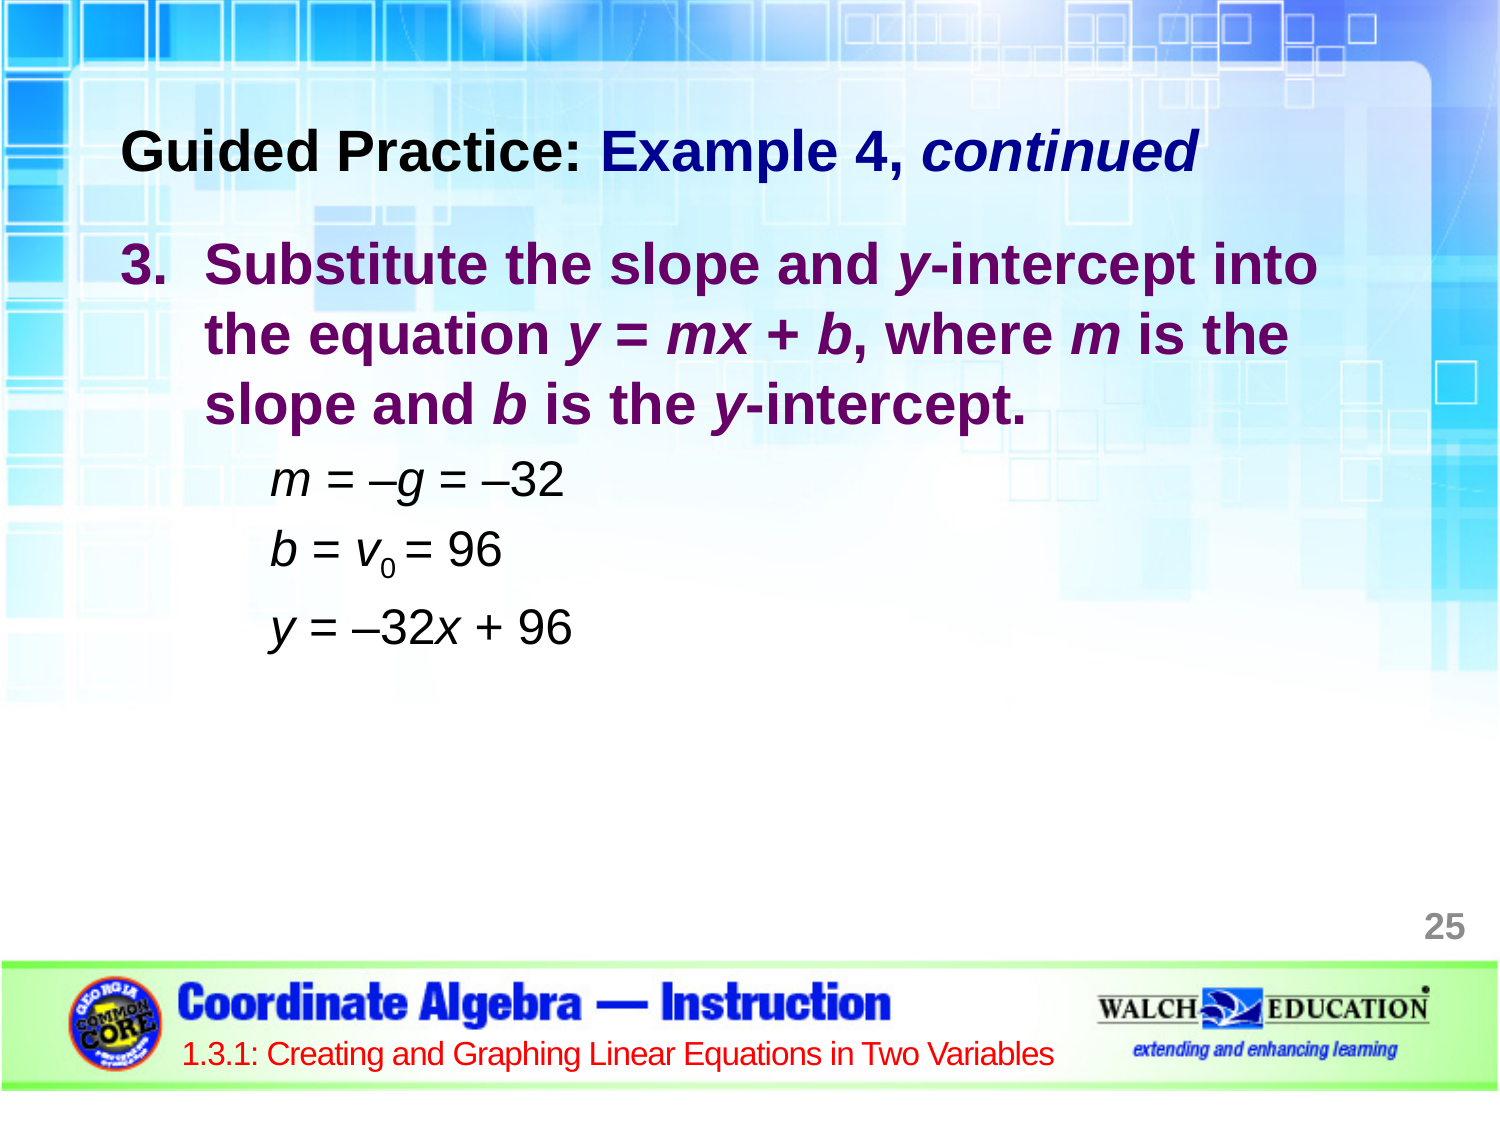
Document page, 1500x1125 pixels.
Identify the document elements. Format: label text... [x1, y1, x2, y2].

subtitle Guided Practice: Example 4, continued Substitute the slope and y-intercept into the equation y = mx + b, where m is the slope and b is the y-intercept. m = –g = –32 b = v0 = 96 y = –32x + 96 [105, 105, 1394, 925]
picture [1, 0, 1500, 1091]
list 1.3.1: Creating and Graphing Linear Equations in Two Variables [166, 1024, 1186, 1074]
slide_number 25 [1361, 901, 1481, 949]
